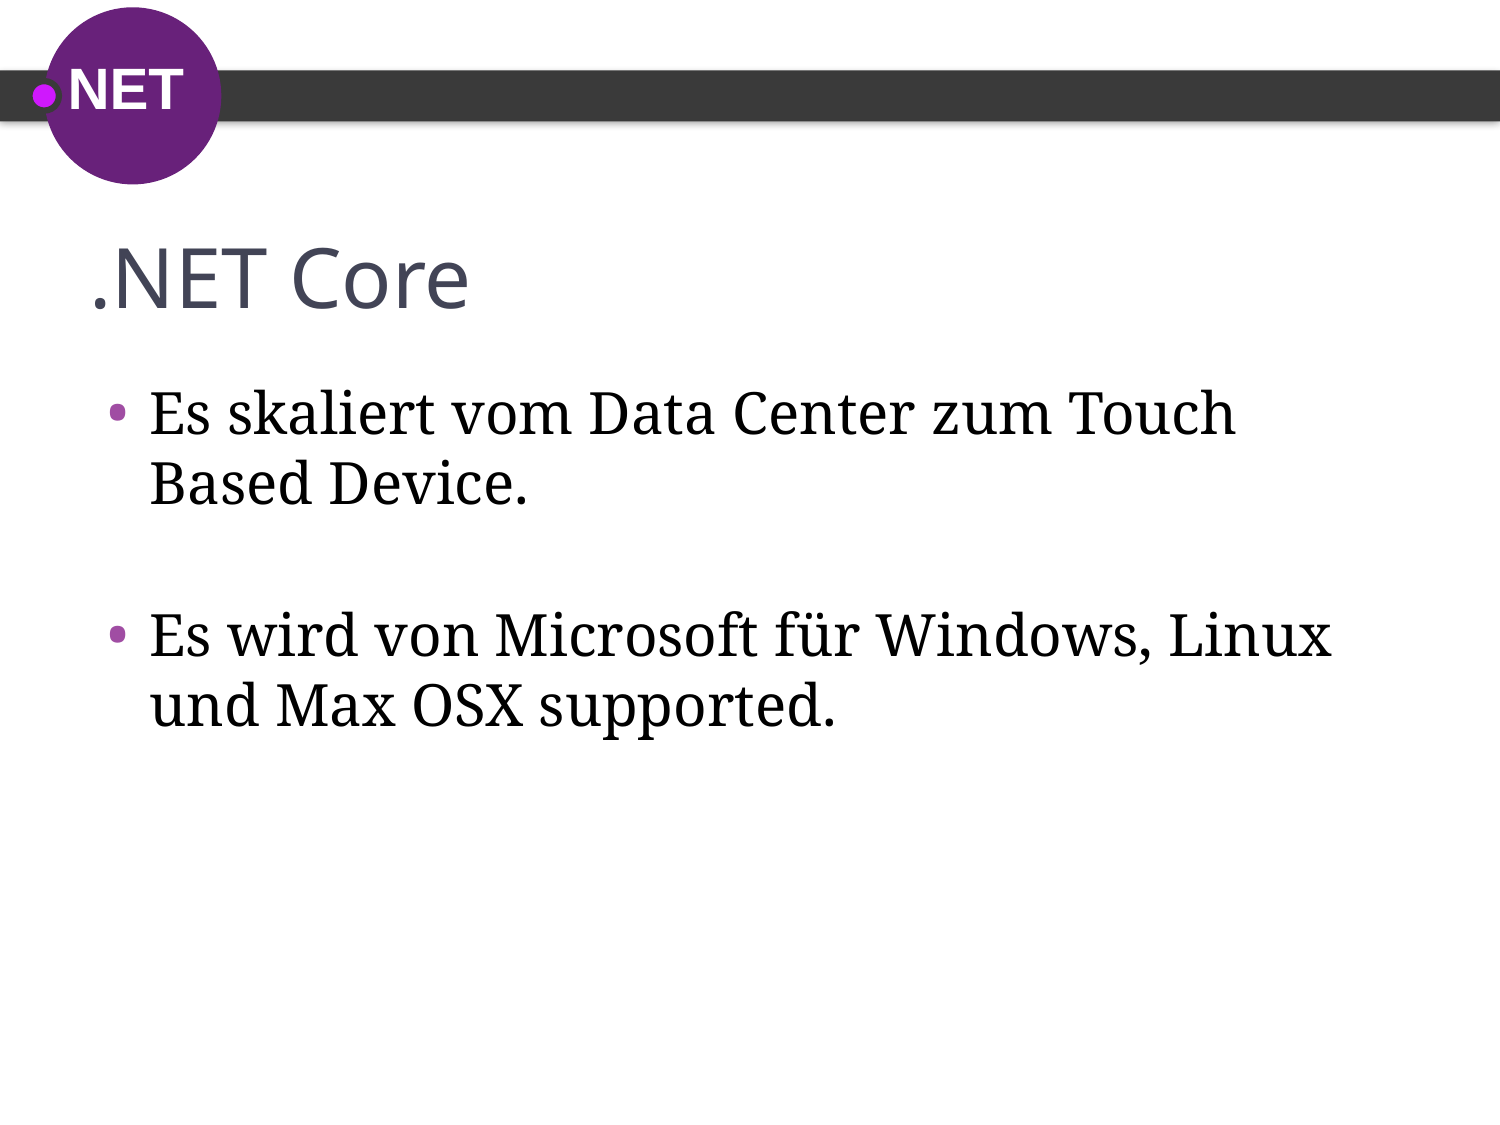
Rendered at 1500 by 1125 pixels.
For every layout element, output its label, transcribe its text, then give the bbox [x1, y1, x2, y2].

list Es skaliert vom Data Center zum Touch Based Device. Es wird von Microsoft für Windows, Linux und Max OSX supported. [75, 368, 1425, 1079]
title .NET Core [75, 187, 1425, 363]
